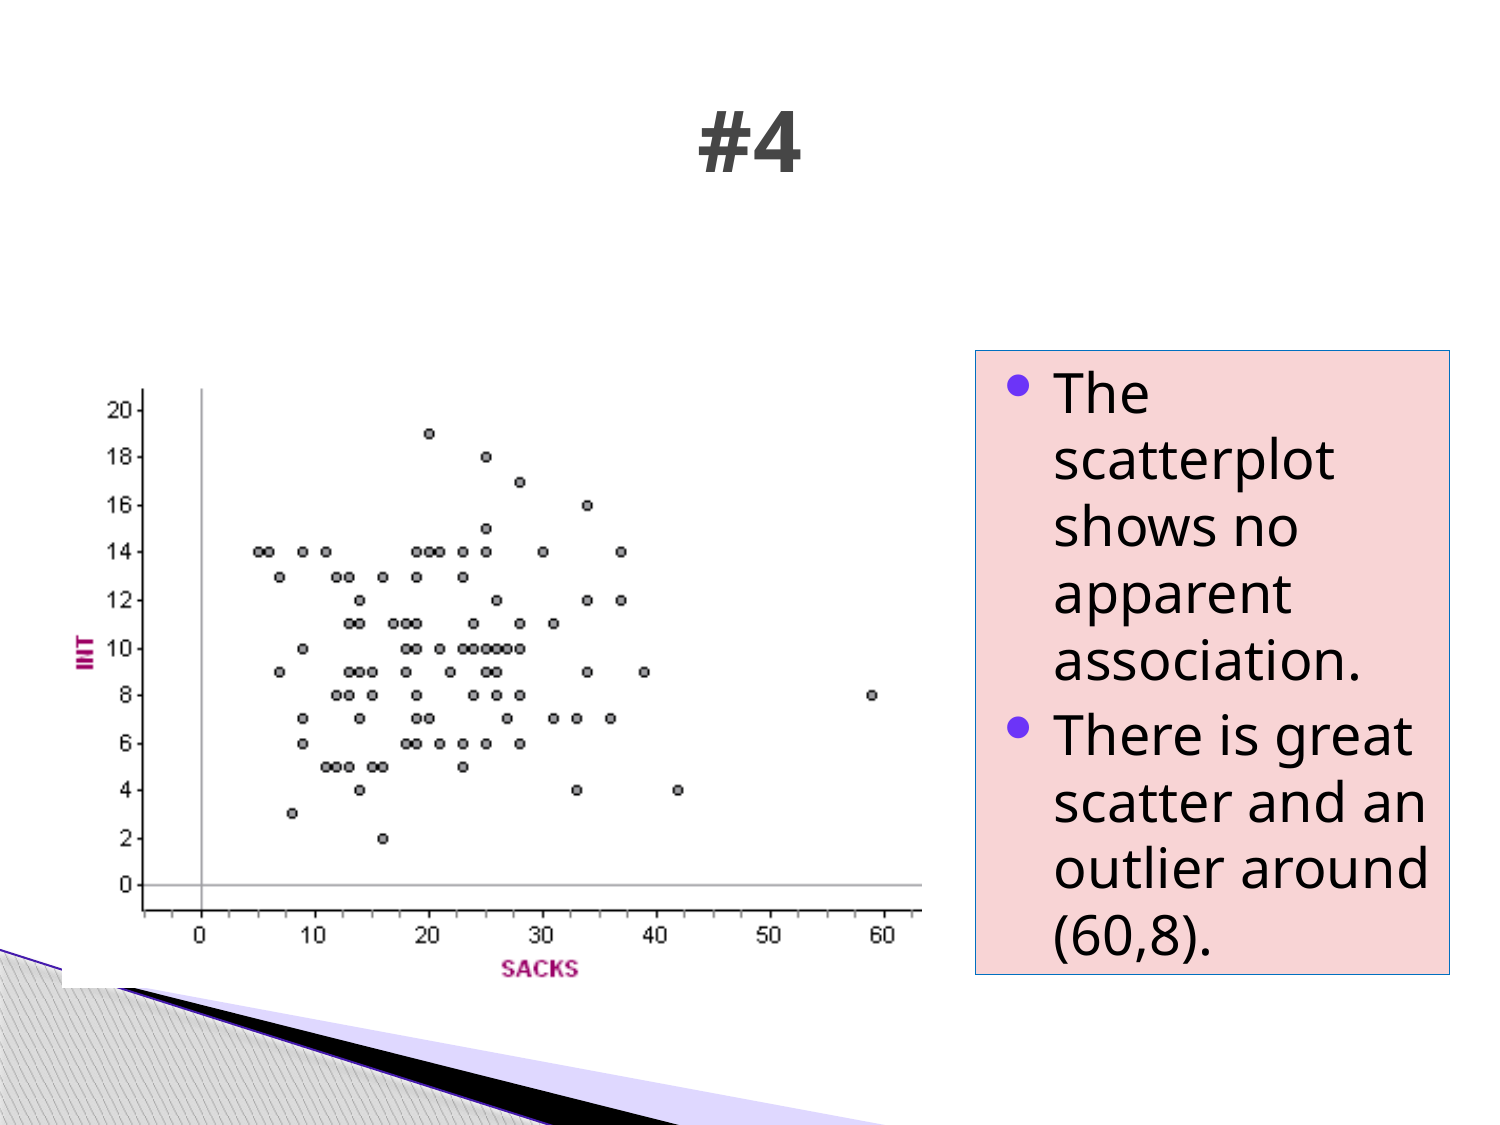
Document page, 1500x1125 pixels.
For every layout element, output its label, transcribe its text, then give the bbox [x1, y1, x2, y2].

list The scatterplot shows no apparent association. There is great scatter and an outlier around (60,8). [975, 350, 1450, 975]
title #4 [75, 45, 1425, 233]
picture [62, 387, 922, 988]
